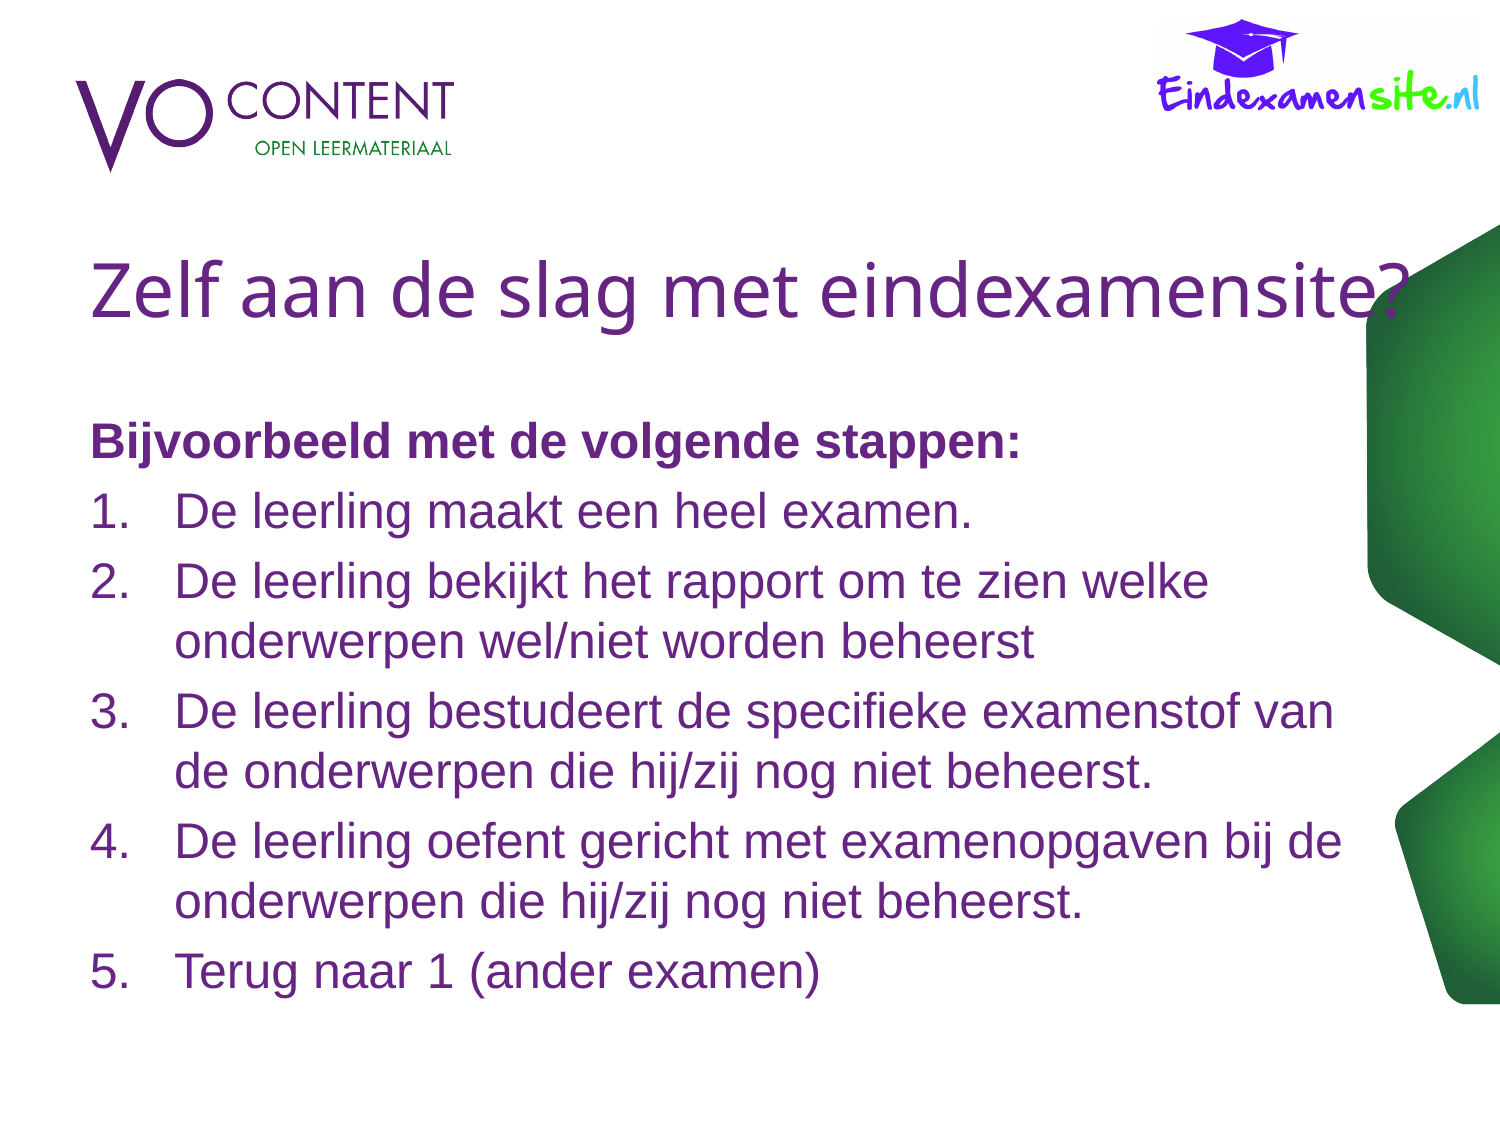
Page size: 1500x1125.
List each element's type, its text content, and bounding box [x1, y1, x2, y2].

picture [1366, 222, 1500, 1005]
picture [1157, 19, 1480, 111]
list Bijvoorbeeld met de volgende stappen: De leerling maakt een heel examen. De leerling bekijkt het rapport om te zien welke onderwerpen wel/niet worden beheerst De leerling bestudeert de specifieke examenstof van de onderwerpen die hij/zij nog niet beheerst. De leerling oefent gericht met examenopgaven bij de onderwerpen die hij/zij nog niet beheerst. Terug naar 1 (ander examen) [75, 401, 1386, 905]
picture [75, 79, 454, 173]
title Zelf aan de slag met eindexamensite? [75, 177, 1479, 399]
